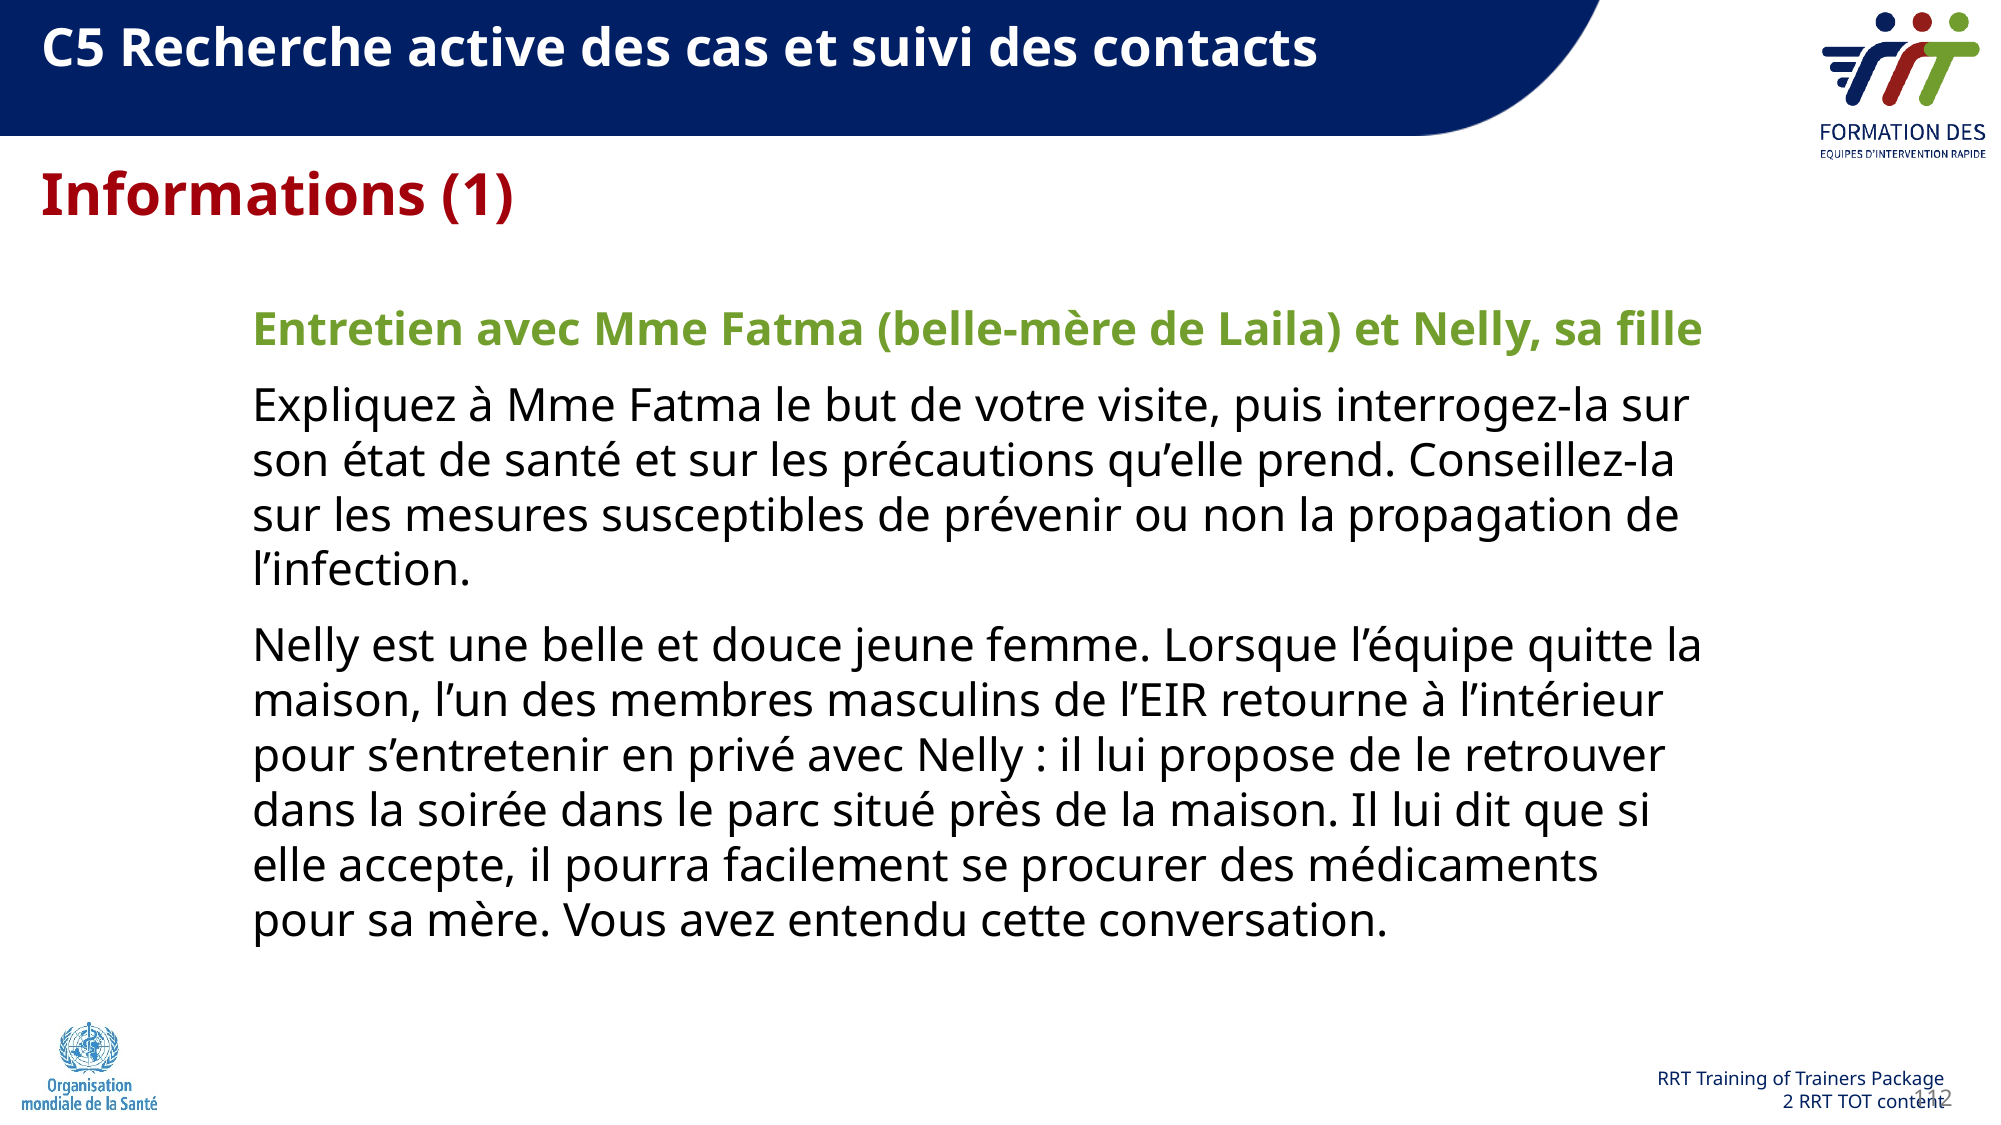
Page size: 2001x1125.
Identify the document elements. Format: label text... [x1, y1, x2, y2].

picture [20, 1020, 158, 1111]
text_box Informations (1) [34, 157, 954, 236]
picture [0, 0, 1623, 136]
picture [1820, 11, 1986, 160]
list Entretien avec Mme Fatma (belle-mère de Laila) et Nelly, sa fille Expliquez à Mme Fatma le but de votre visite, puis interrogez-la sur son état de santé et sur les précautions qu’elle prend. Conseillez-la sur les mesures susceptibles de prévenir ou non la propagation de l’infection. Nelly est une belle et douce jeune femme. Lorsque l’équipe quitte la maison, l’un des membres masculins de l’EIR retourne à l’intérieur pour s’entretenir en privé avec Nelly : il lui propose de le retrouver dans la soirée dans le parc situé près de la maison. Il lui dit que si elle accepte, il pourra facilement se procurer des médicaments pour sa mère. Vous avez entendu cette conversation. [244, 291, 1716, 1087]
text_box C5 Recherche active des cas et suivi des contacts [34, 0, 1587, 103]
